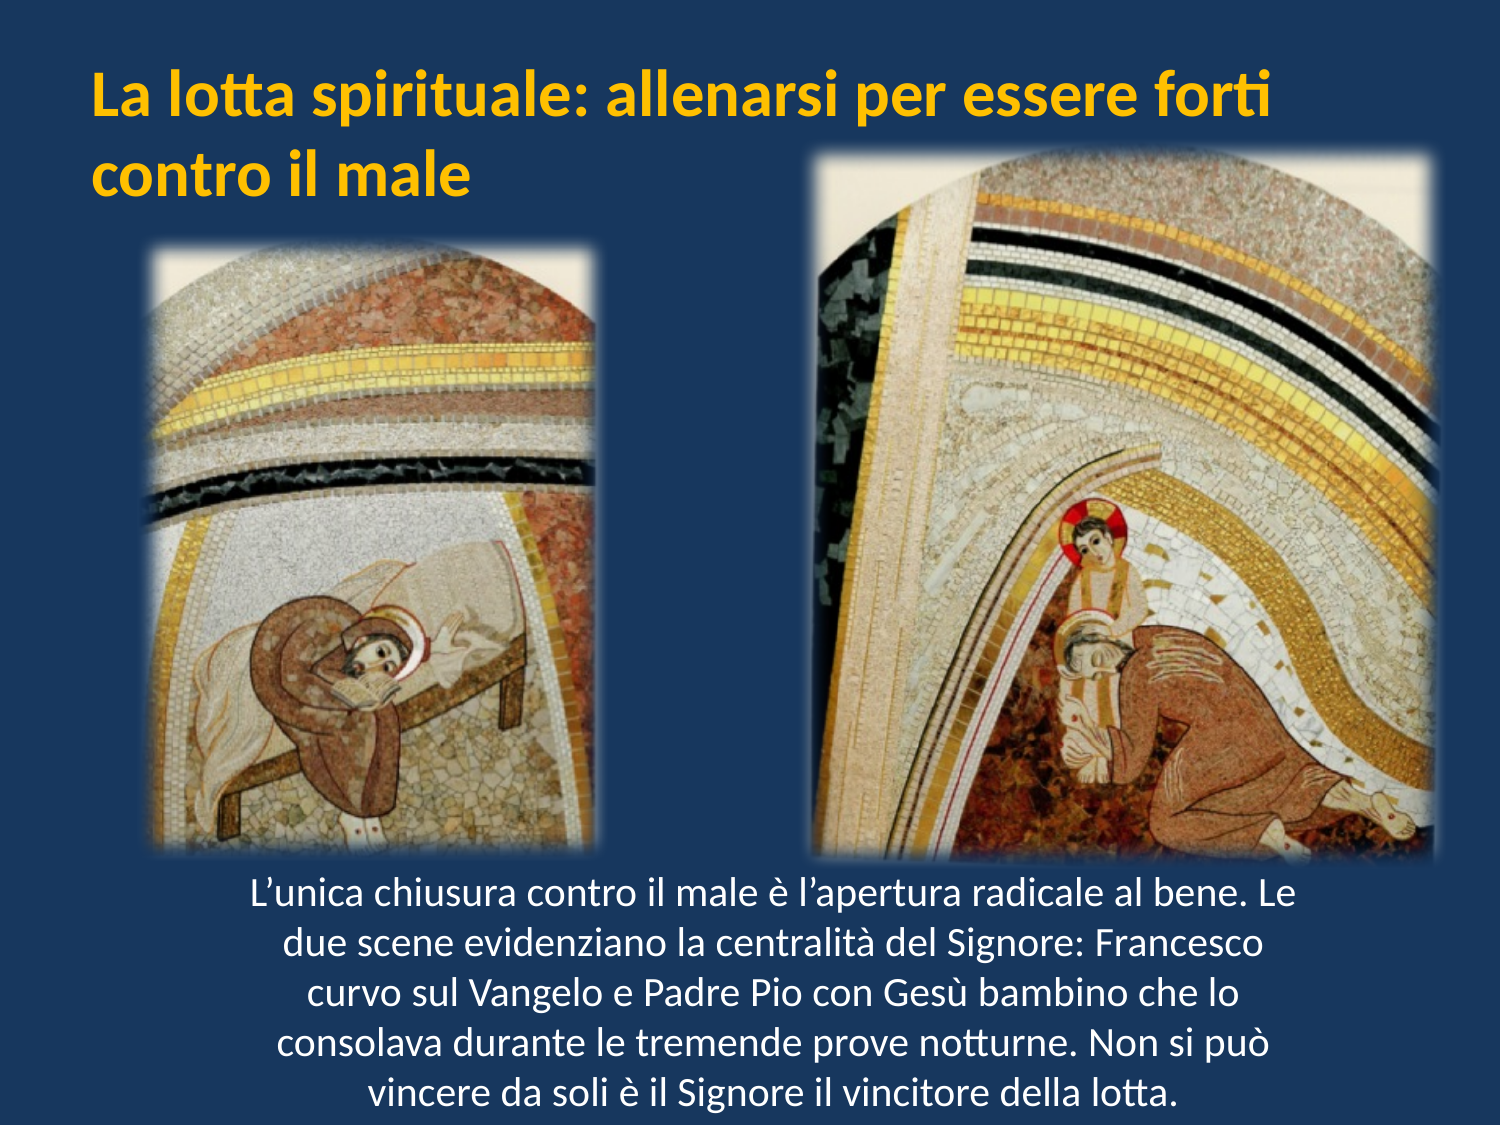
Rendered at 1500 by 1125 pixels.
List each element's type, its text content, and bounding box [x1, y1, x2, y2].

picture [755, 178, 1489, 854]
picture [56, 248, 688, 847]
text_box L’unica chiusura contro il male è l’apertura radicale al bene. Le due scene evidenziano la centralità del Signore: Francesco curvo sul Vangelo e Padre Pio con Gesù bambino che lo consolava durante le tremende prove notturne. Non si può vincere da soli è il Signore il vincitore della lotta. [218, 857, 1329, 1123]
text_box La lotta spirituale: allenarsi per essere forti contro il male [76, 42, 1459, 218]
